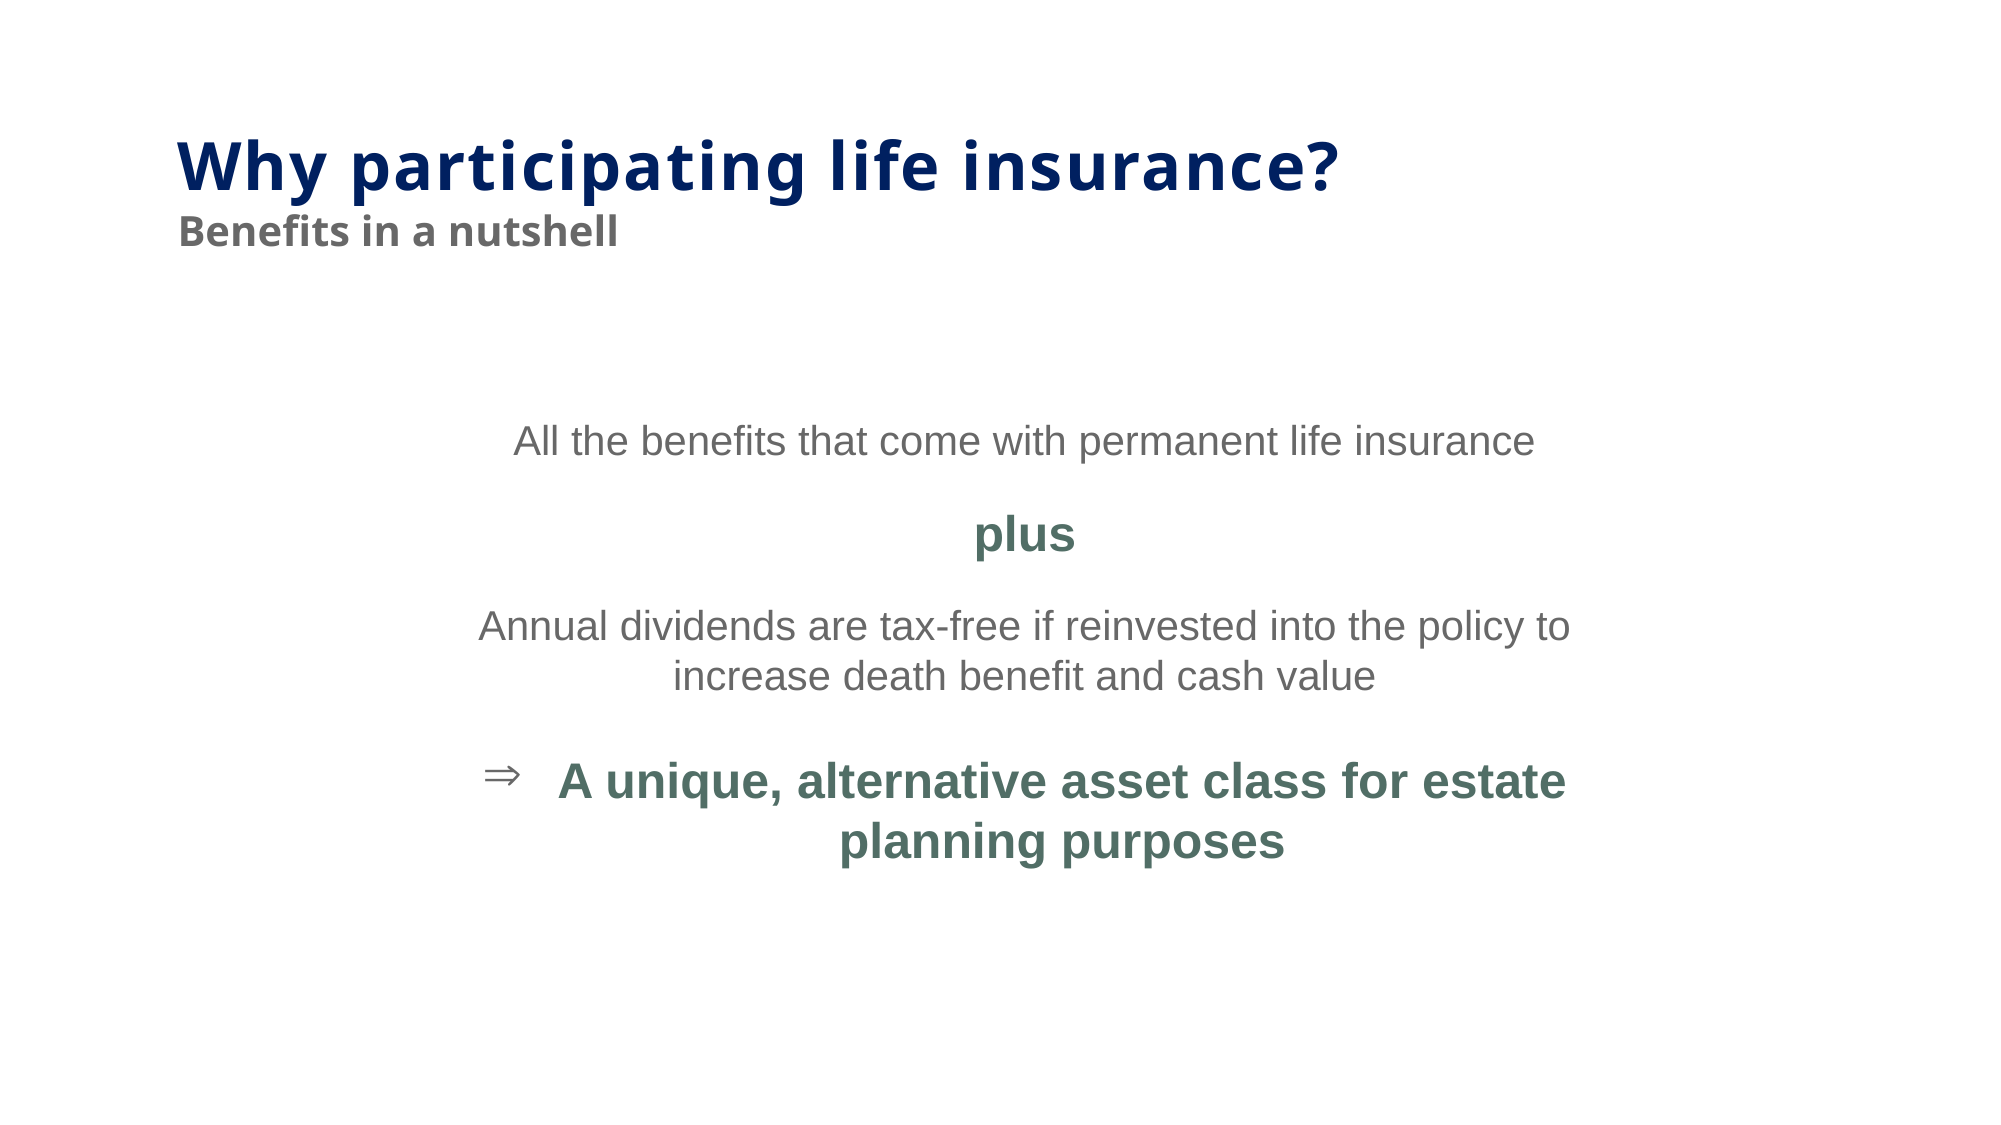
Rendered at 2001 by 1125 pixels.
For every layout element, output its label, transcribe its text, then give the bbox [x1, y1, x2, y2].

text_box All the benefits that come with permanent life insurance plus Annual dividends are tax-free if reinvested into the policy to increase death benefit and cash value A unique, alternative asset class for estate planning purposes [398, 406, 1652, 934]
title Why participating life insurance? Benefits in a nutshell [162, 84, 1888, 303]
